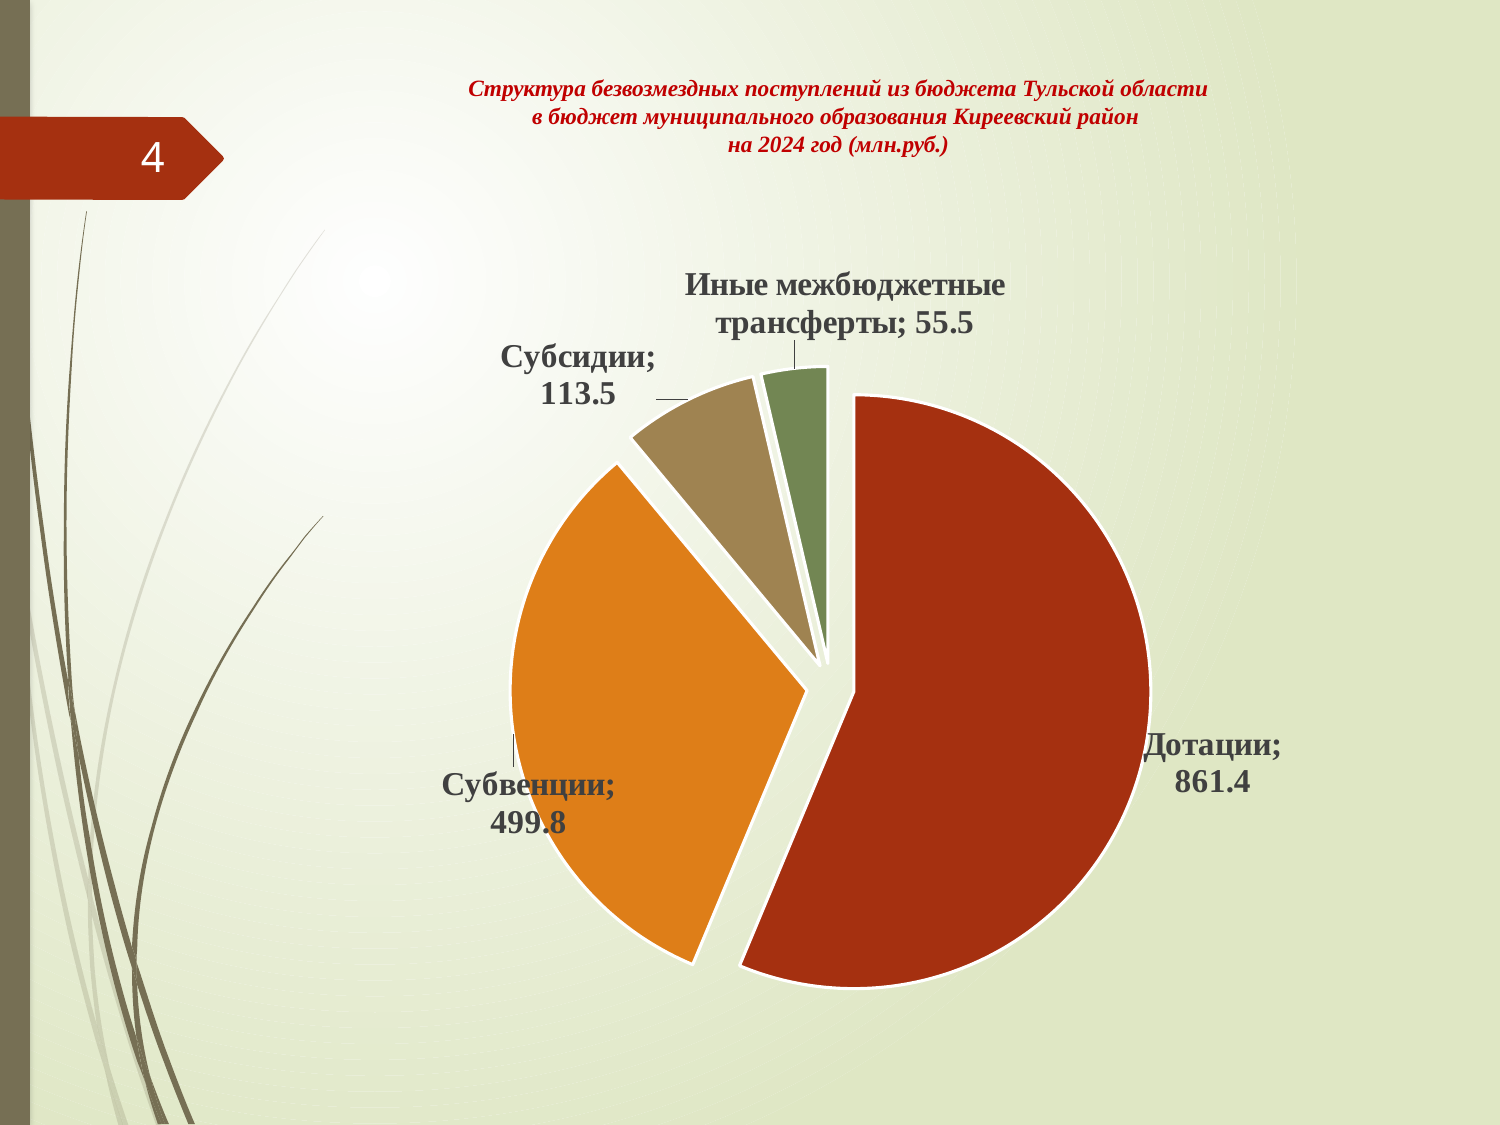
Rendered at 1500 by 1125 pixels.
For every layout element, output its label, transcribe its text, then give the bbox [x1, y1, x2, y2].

title Структура безвозмездных поступлений из бюджета Тульской области в бюджет муниципального образования Киреевский район на 2024 год (млн.руб.) [218, 35, 1459, 291]
slide_number 4 [83, 129, 180, 190]
chart [277, 255, 1427, 1125]
